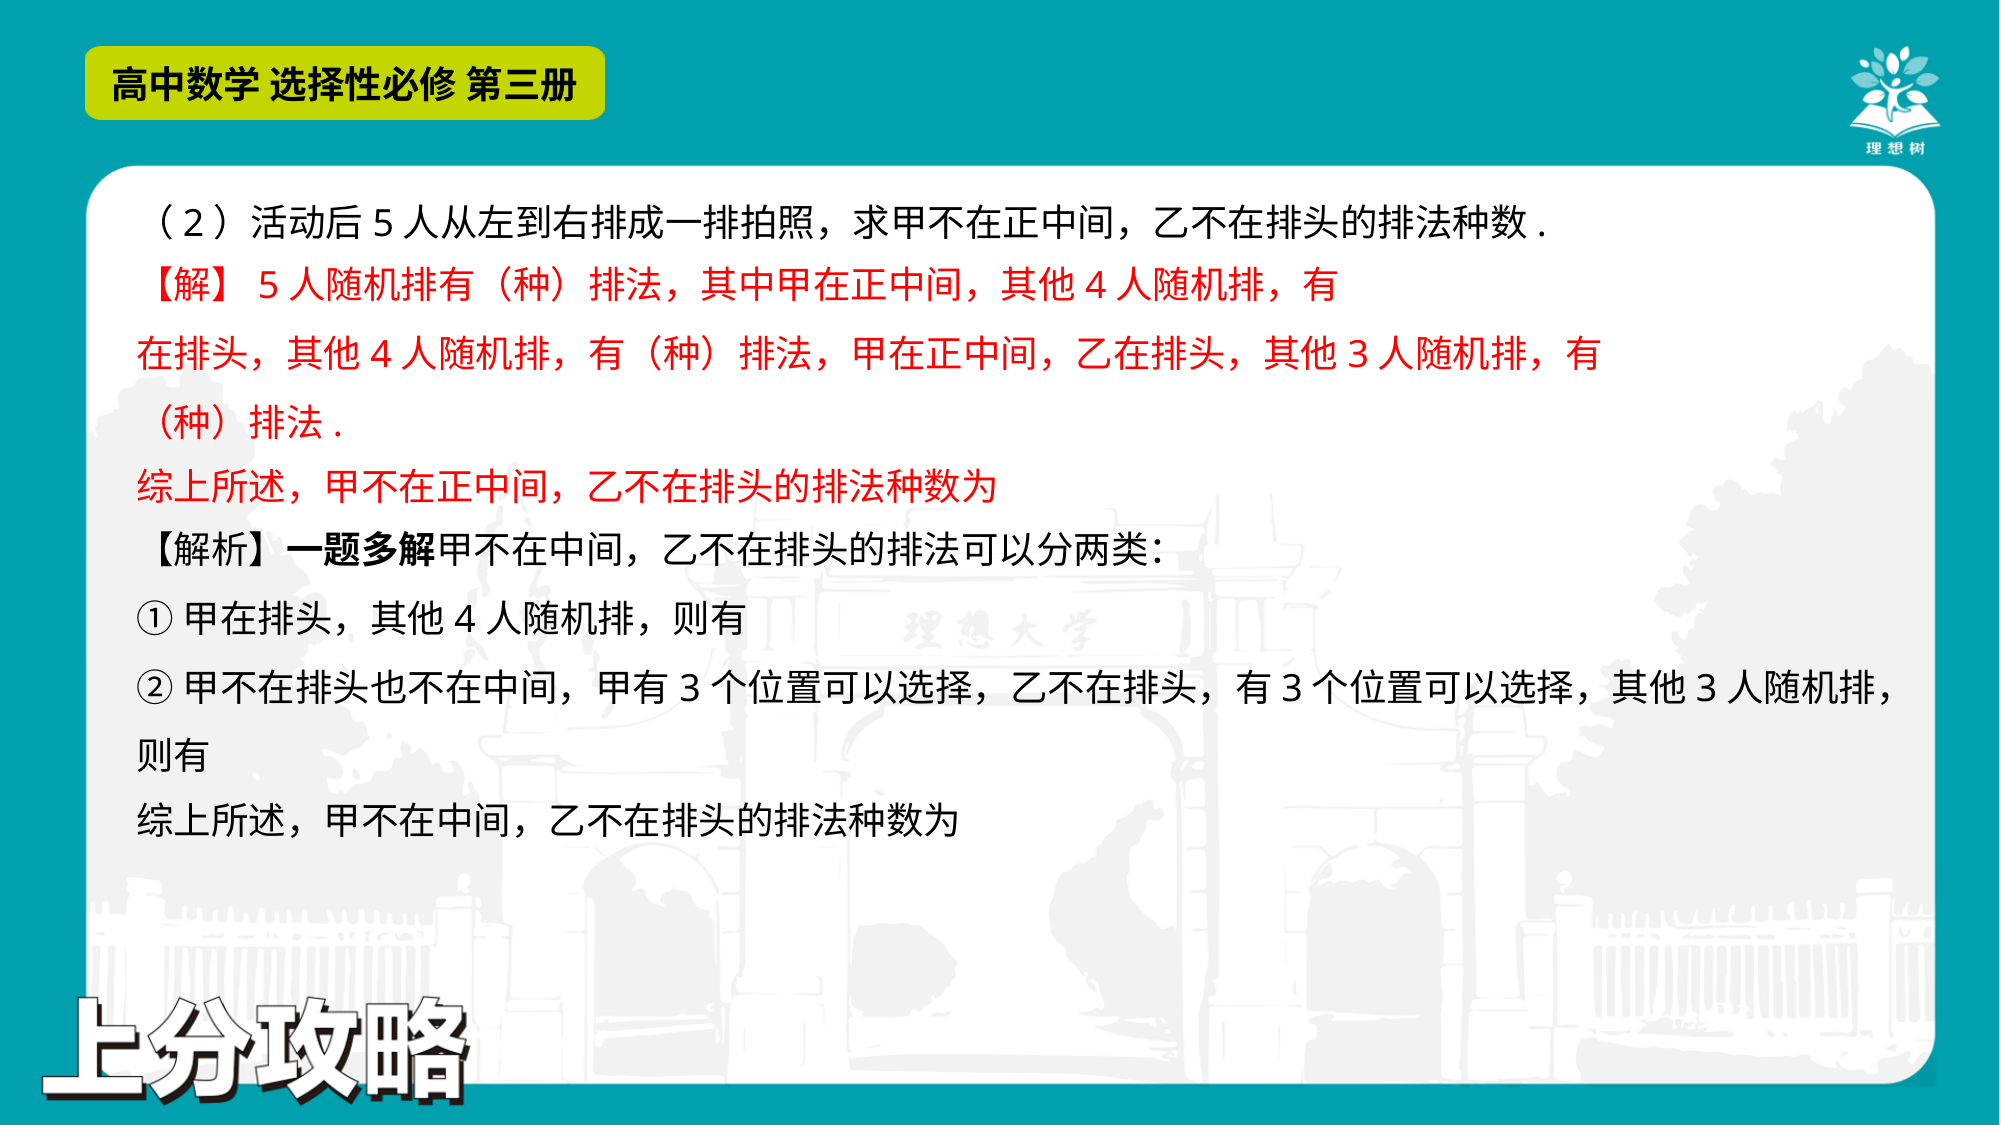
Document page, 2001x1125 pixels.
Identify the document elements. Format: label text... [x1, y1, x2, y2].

text_box （2）活动后5人从左到右排成一排拍照，求甲不在正中间，乙不在排头的排法种数. [136, 177, 1865, 237]
picture [0, 0, 2000, 1125]
